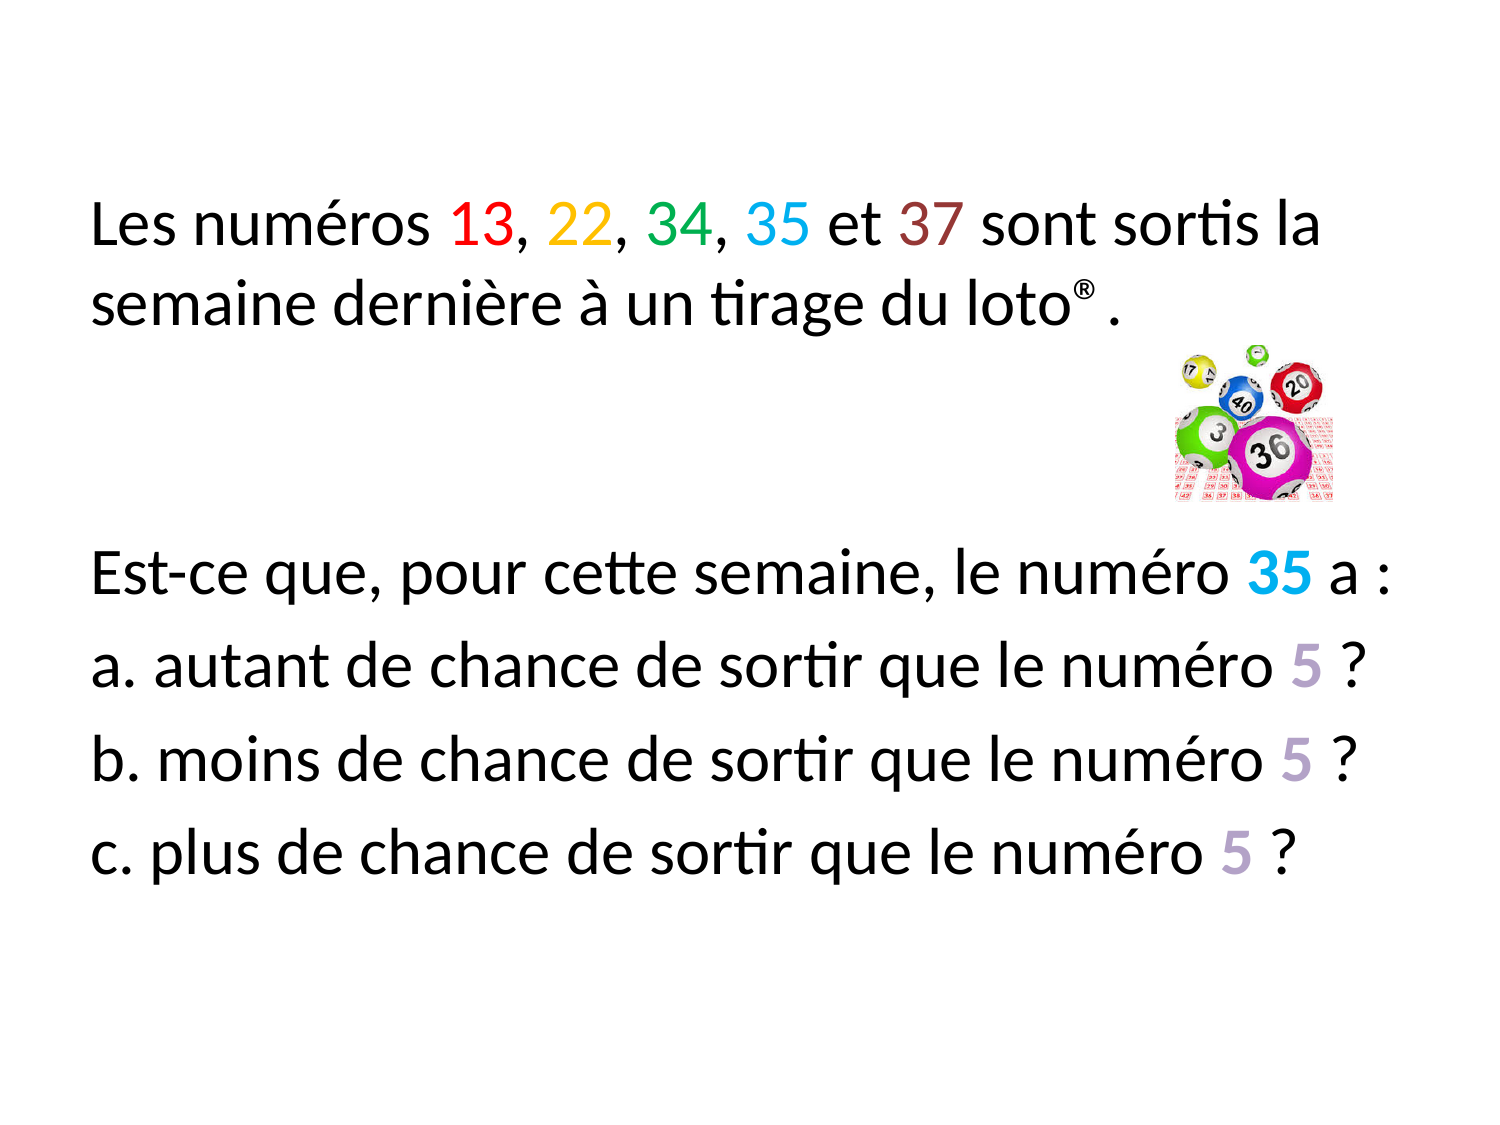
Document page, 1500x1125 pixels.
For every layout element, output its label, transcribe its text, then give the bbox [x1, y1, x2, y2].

list Les numéros 13, 22, 34, 35 et 37 sont sortis la semaine dernière à un tirage du loto®. Est-ce que, pour cette semaine, le numéro 35 a : a. autant de chance de sortir que le numéro 5 ? b. moins de chance de sortir que le numéro 5 ? c. plus de chance de sortir que le numéro 5 ? [75, 78, 1425, 1005]
picture [1174, 344, 1333, 502]
